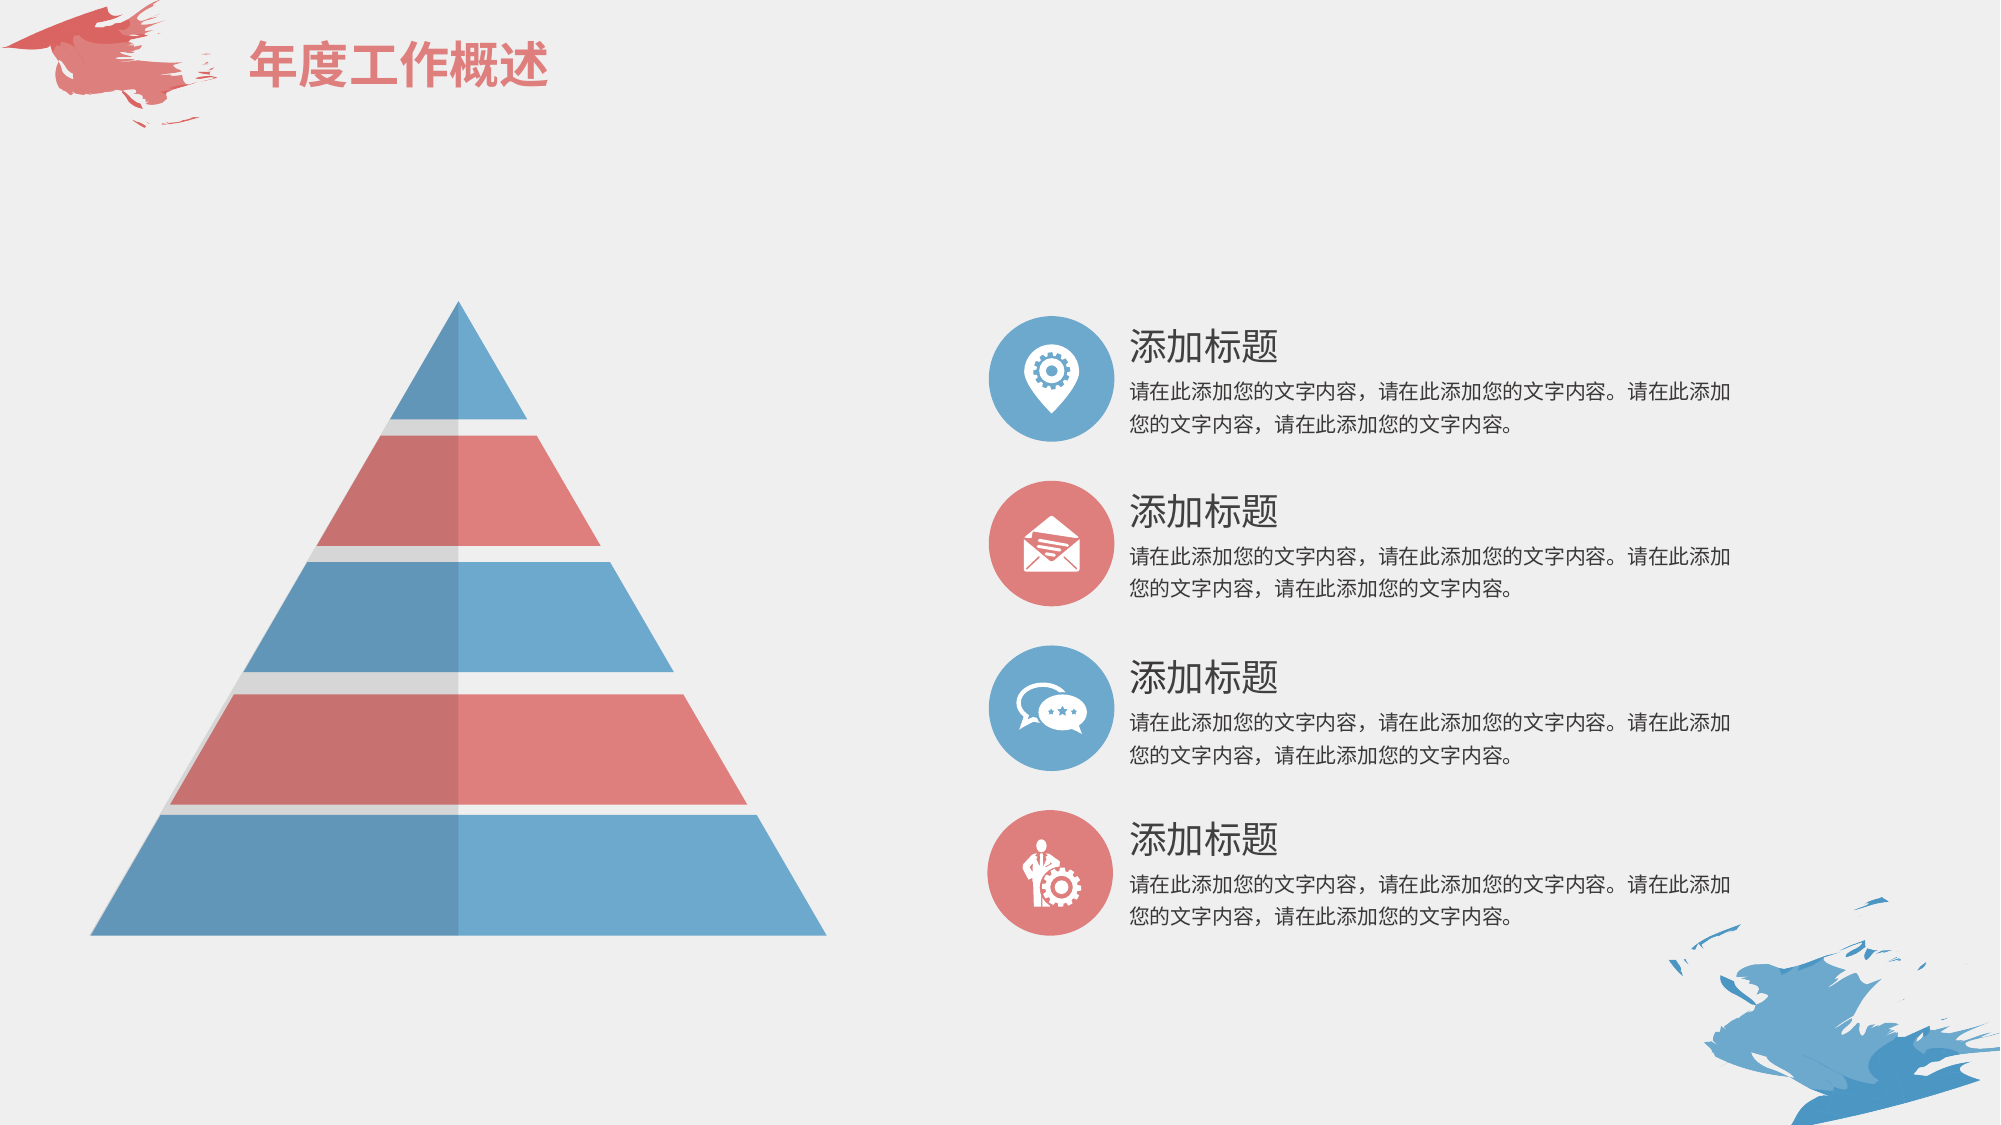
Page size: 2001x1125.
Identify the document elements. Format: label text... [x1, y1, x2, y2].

text_box 请在此添加您的文字内容，请在此添加您的文字内容。请在此添加您的文字内容，请在此添加您的文字内容。 [1114, 364, 1747, 444]
picture [1668, 897, 2000, 1125]
text_box [987, 315, 1114, 443]
text_box 添加标题 [1114, 808, 1315, 869]
text_box 请在此添加您的文字内容，请在此添加您的文字内容。请在此添加您的文字内容，请在此添加您的文字内容。 [1114, 695, 1747, 775]
text_box 添加标题 [1114, 646, 1315, 707]
text_box [987, 644, 1114, 773]
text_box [1023, 515, 1080, 572]
text_box [987, 479, 1114, 608]
text_box 添加标题 [1114, 315, 1315, 376]
text_box 添加标题 [1114, 480, 1315, 541]
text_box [1016, 682, 1087, 735]
text_box 年度工作概述 [234, 25, 564, 101]
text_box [90, 301, 827, 936]
text_box 请在此添加您的文字内容，请在此添加您的文字内容。请在此添加您的文字内容，请在此添加您的文字内容。 [1114, 856, 1747, 937]
text_box [986, 809, 1114, 937]
picture [0, 0, 224, 128]
text_box 请在此添加您的文字内容，请在此添加您的文字内容。请在此添加您的文字内容，请在此添加您的文字内容。 [1114, 528, 1747, 609]
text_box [1022, 839, 1082, 907]
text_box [1024, 344, 1080, 414]
